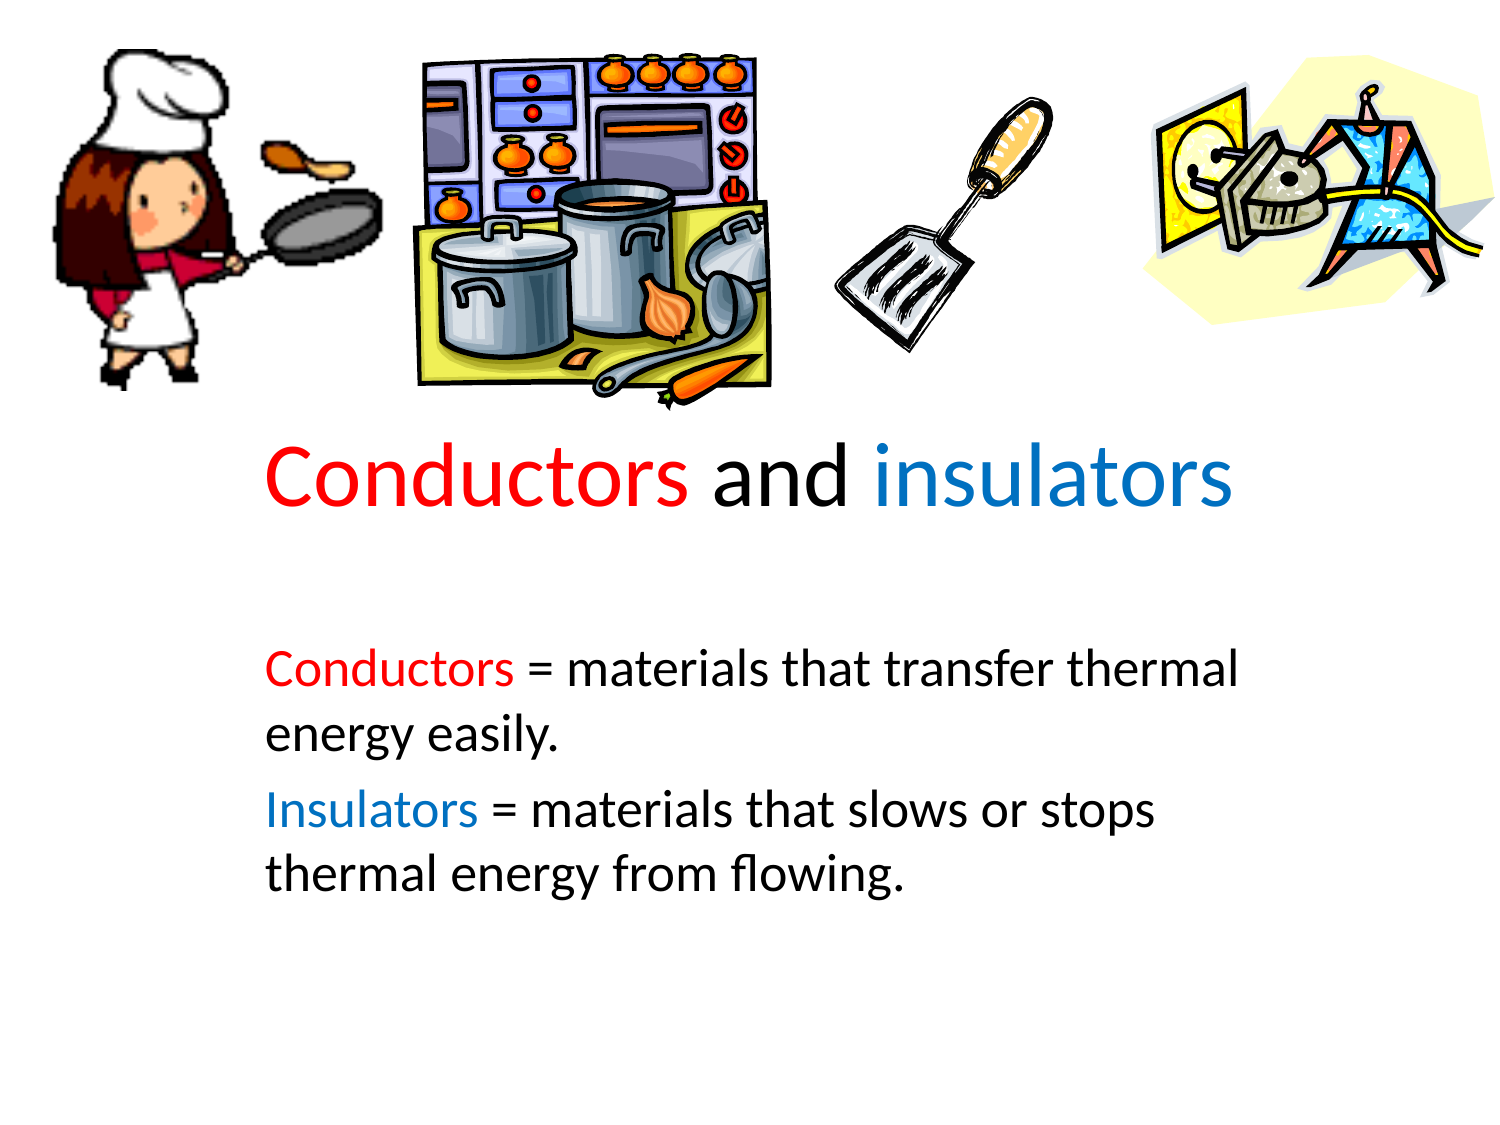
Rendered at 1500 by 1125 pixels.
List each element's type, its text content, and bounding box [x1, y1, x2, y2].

picture [824, 87, 1063, 363]
title Conductors and insulators [112, 349, 1388, 591]
subtitle Conductors = materials that transfer thermal energy easily. Insulators = materials that slows or stops thermal energy from flowing. [249, 624, 1300, 913]
picture [412, 49, 777, 417]
picture [1137, 49, 1500, 331]
picture [49, 49, 391, 391]
